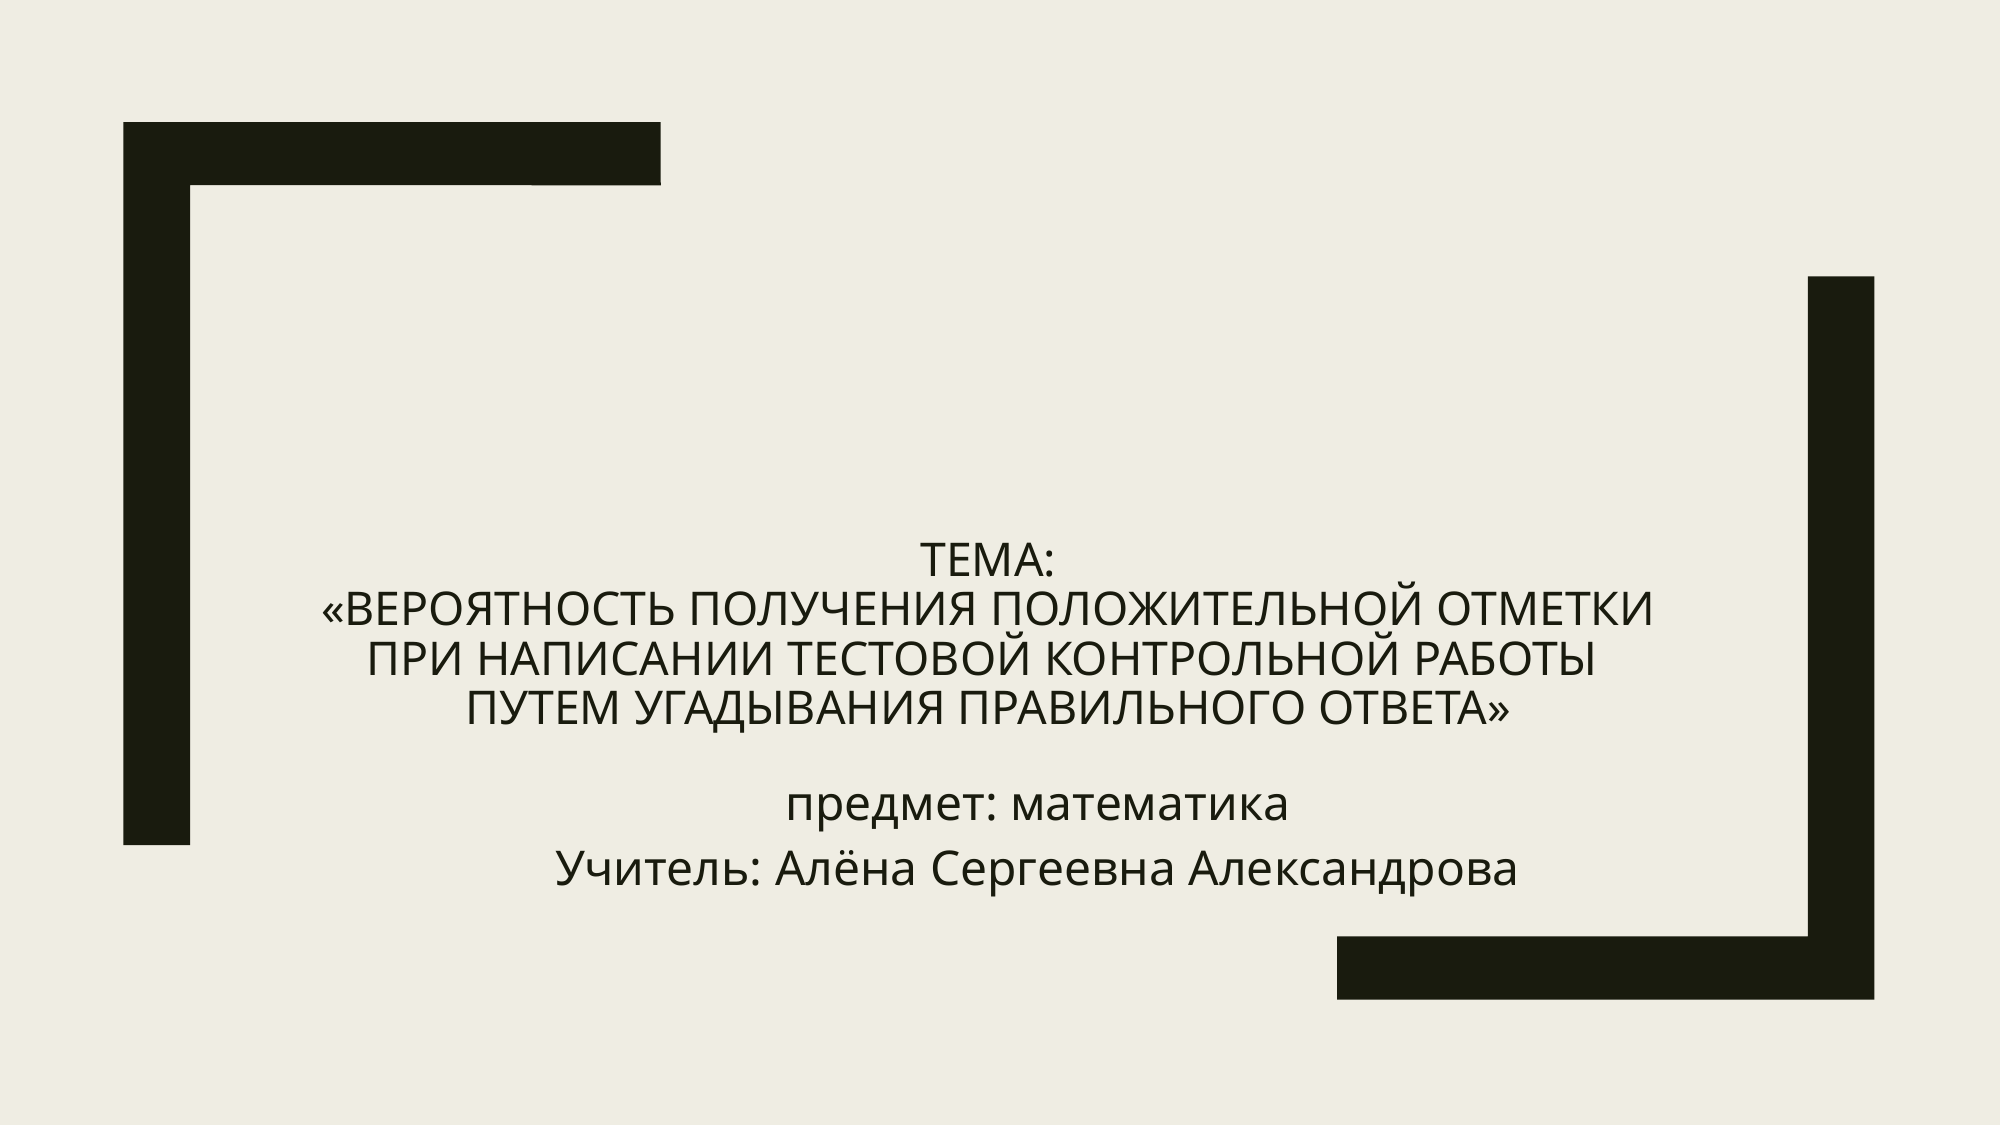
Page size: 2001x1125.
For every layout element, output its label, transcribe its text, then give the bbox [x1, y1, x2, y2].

subtitle предмет: математика Учитель: Алёна Сергеевна Александрова [478, 758, 1599, 937]
title Тема: «Вероятность получения положительной отметки при написании тестовой контрольной работы путем угадывания правильного ответа» [302, 503, 1675, 848]
